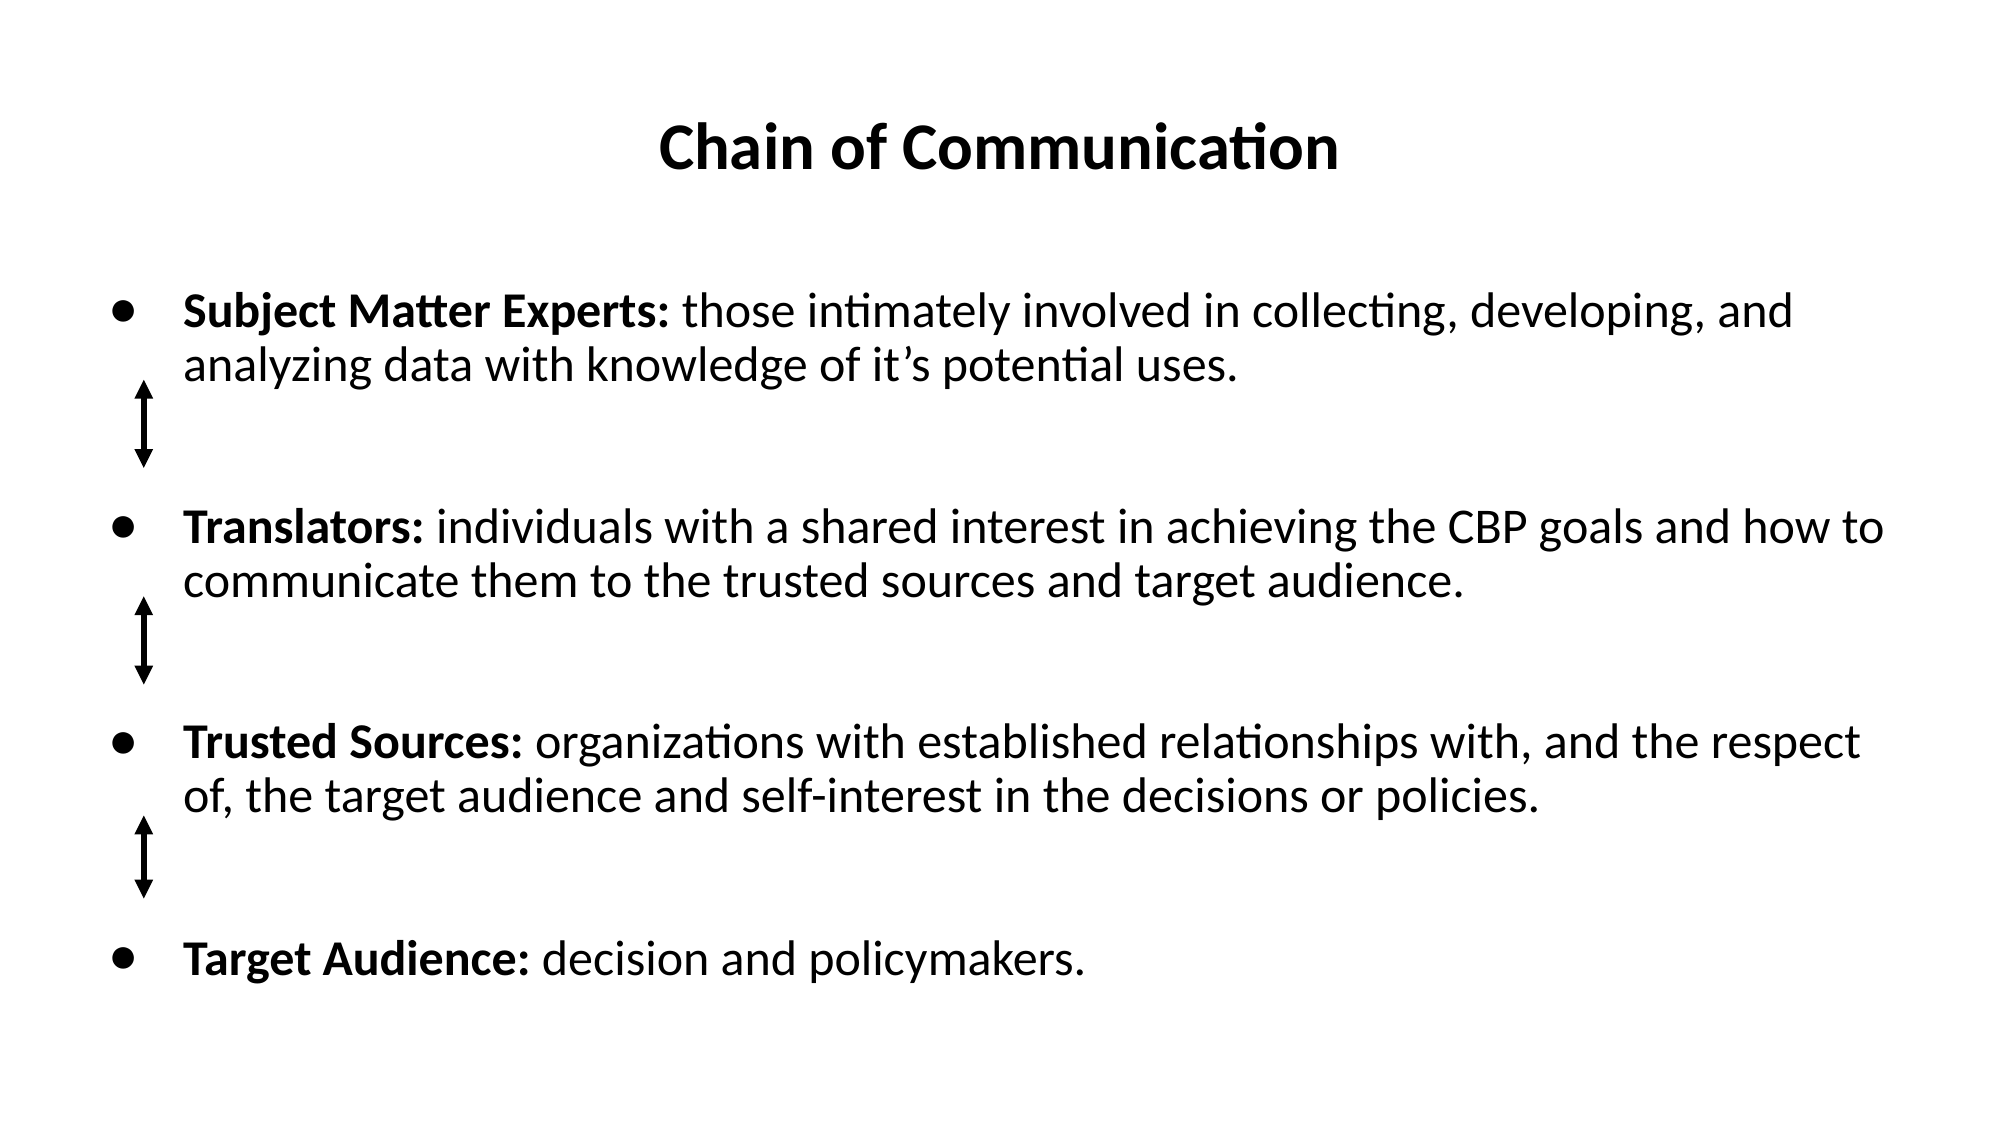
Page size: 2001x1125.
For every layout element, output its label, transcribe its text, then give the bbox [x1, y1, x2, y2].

list Subject Matter Experts: those intimately involved in collecting, developing, and analyzing data with knowledge of it’s potential uses. Translators: individuals with a shared interest in achieving the CBP goals and how to communicate them to the trusted sources and target audience. Trusted Sources: organizations with established relationships with, and the respect of, the target audience and self-interest in the decisions or policies. Target Audience: decision and policymakers. [68, 269, 1932, 1000]
title Chain of Communication [68, 97, 1932, 223]
